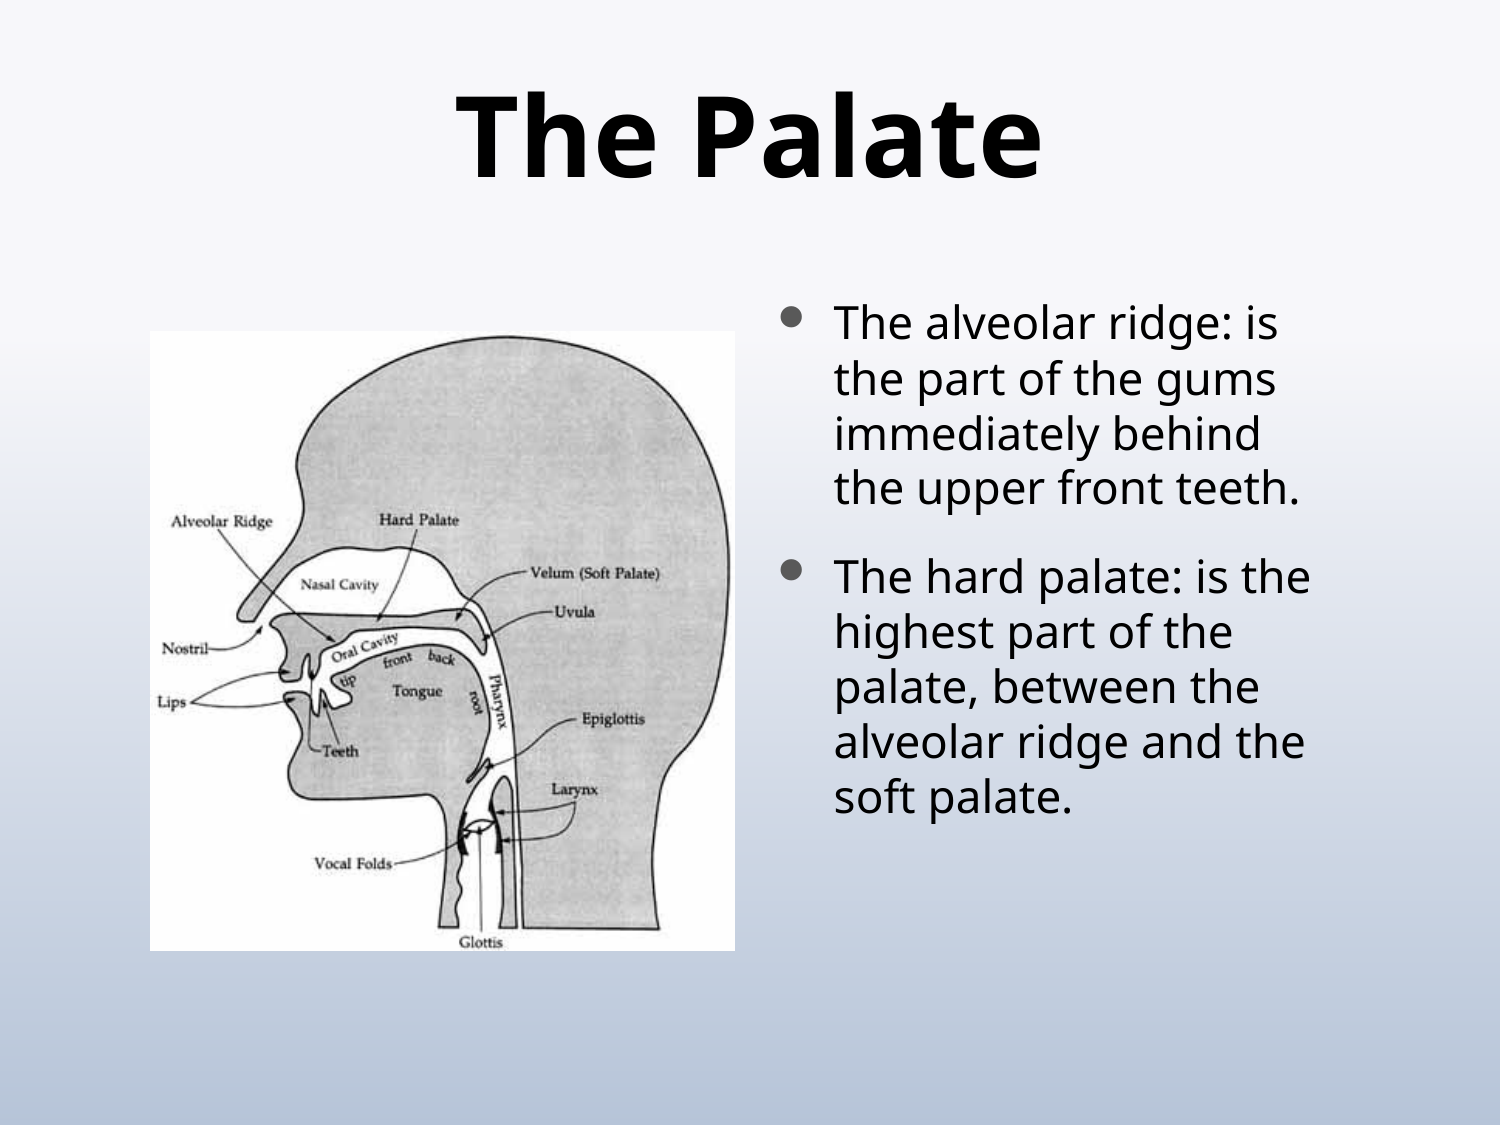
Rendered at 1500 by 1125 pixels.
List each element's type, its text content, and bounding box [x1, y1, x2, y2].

list The alveolar ridge: is the part of the gums immediately behind the upper front teeth. The hard palate: is the highest part of the palate, between the alveolar ridge and the soft palate. [762, 286, 1348, 995]
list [148, 284, 737, 997]
title The Palate [150, 37, 1350, 245]
